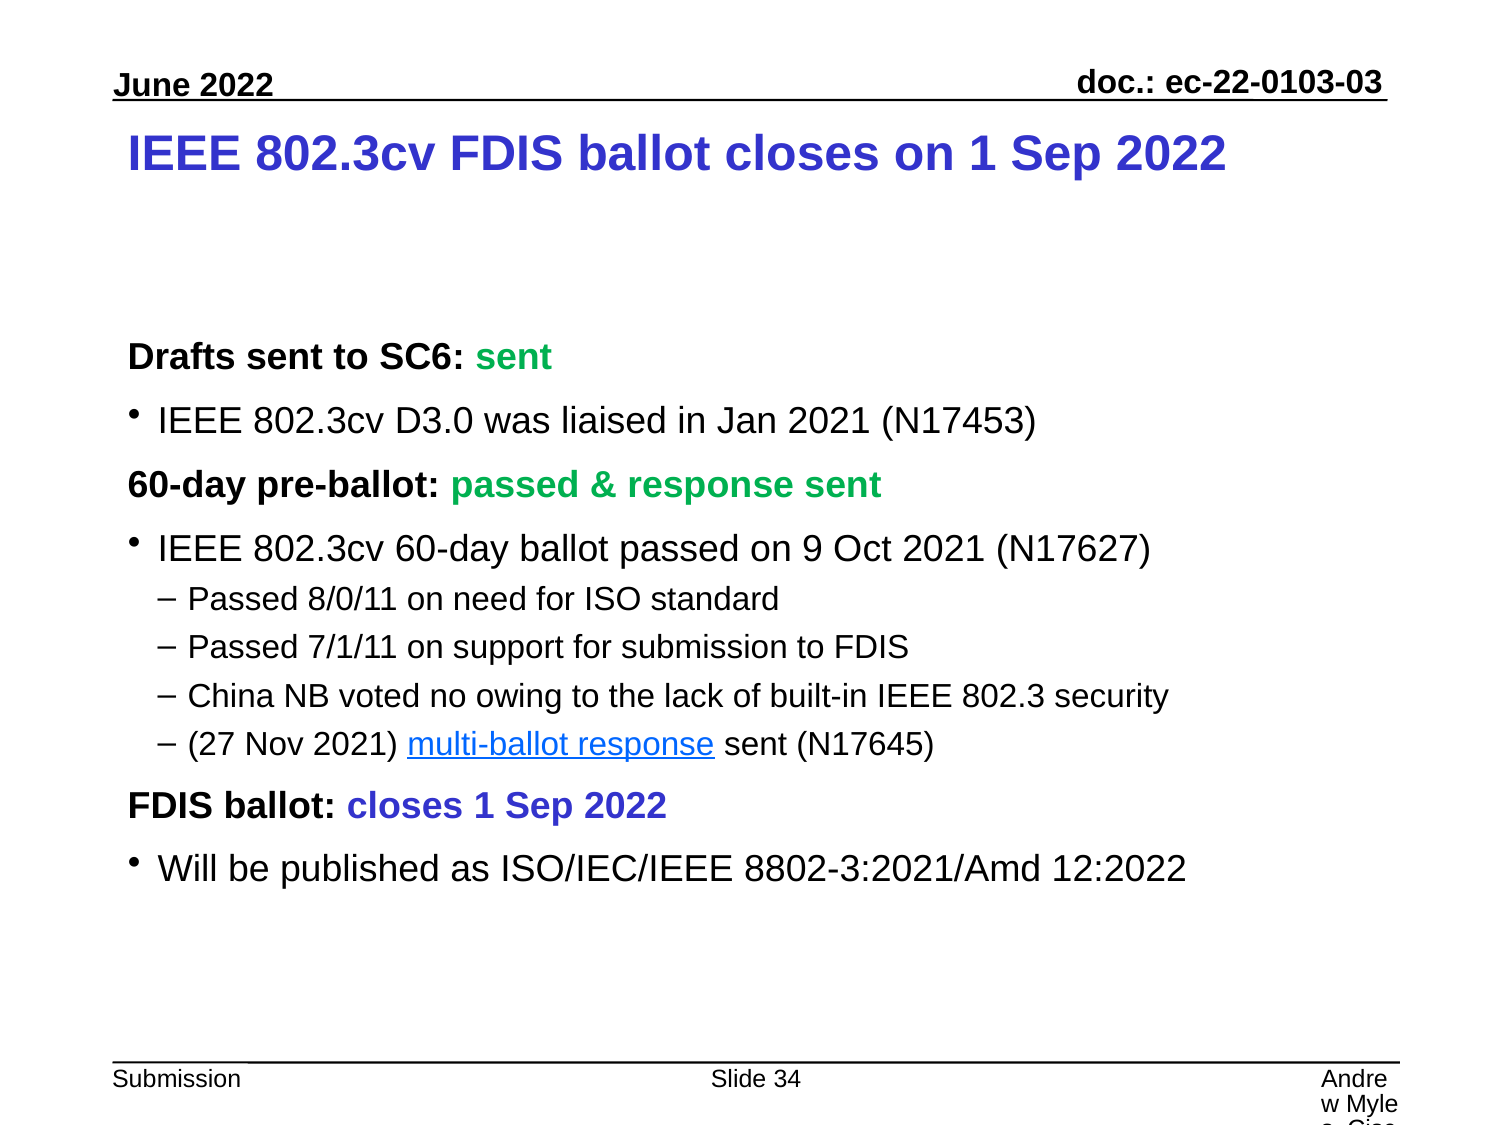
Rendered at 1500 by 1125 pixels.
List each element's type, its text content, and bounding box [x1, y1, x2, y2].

list Drafts sent to SC6: sent IEEE 802.3cv D3.0 was liaised in Jan 2021 (N17453) 60-day pre-ballot: passed & response sent IEEE 802.3cv 60-day ballot passed on 9 Oct 2021 (N17627) Passed 8/0/11 on need for ISO standard Passed 7/1/11 on support for submission to FDIS China NB voted no owing to the lack of built-in IEEE 802.3 security (27 Nov 2021) multi-ballot response sent (N17645) FDIS ballot: closes 1 Sep 2022 Will be published as ISO/IEC/IEEE 8802-3:2021/Amd 12:2022 [112, 324, 1388, 1000]
footer Andrew Myles, Cisco [1320, 1061, 1402, 1093]
title IEEE 802.3cv FDIS ballot closes on 1 Sep 2022 [112, 112, 1388, 288]
slide_number Slide 34 [709, 1061, 803, 1093]
